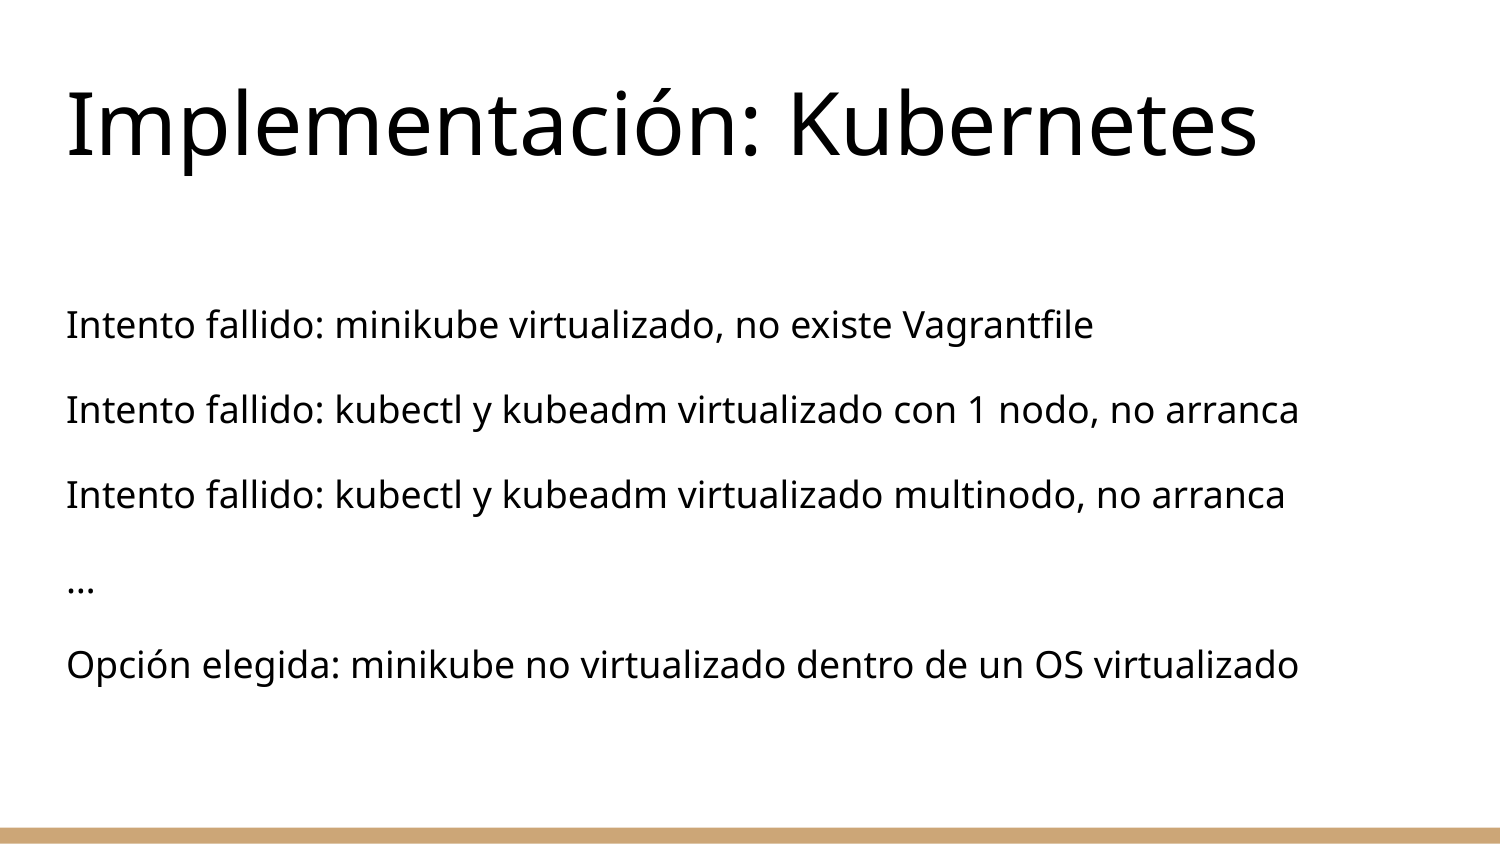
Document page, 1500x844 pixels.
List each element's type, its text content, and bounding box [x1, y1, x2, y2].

list Intento fallido: minikube virtualizado, no existe Vagrantfile Intento fallido: kubectl y kubeadm virtualizado con 1 nodo, no arranca Intento fallido: kubectl y kubeadm virtualizado multinodo, no arranca … Opción elegida: minikube no virtualizado dentro de un OS virtualizado [51, 200, 1442, 752]
title Implementación: Kubernetes [51, 51, 1449, 189]
